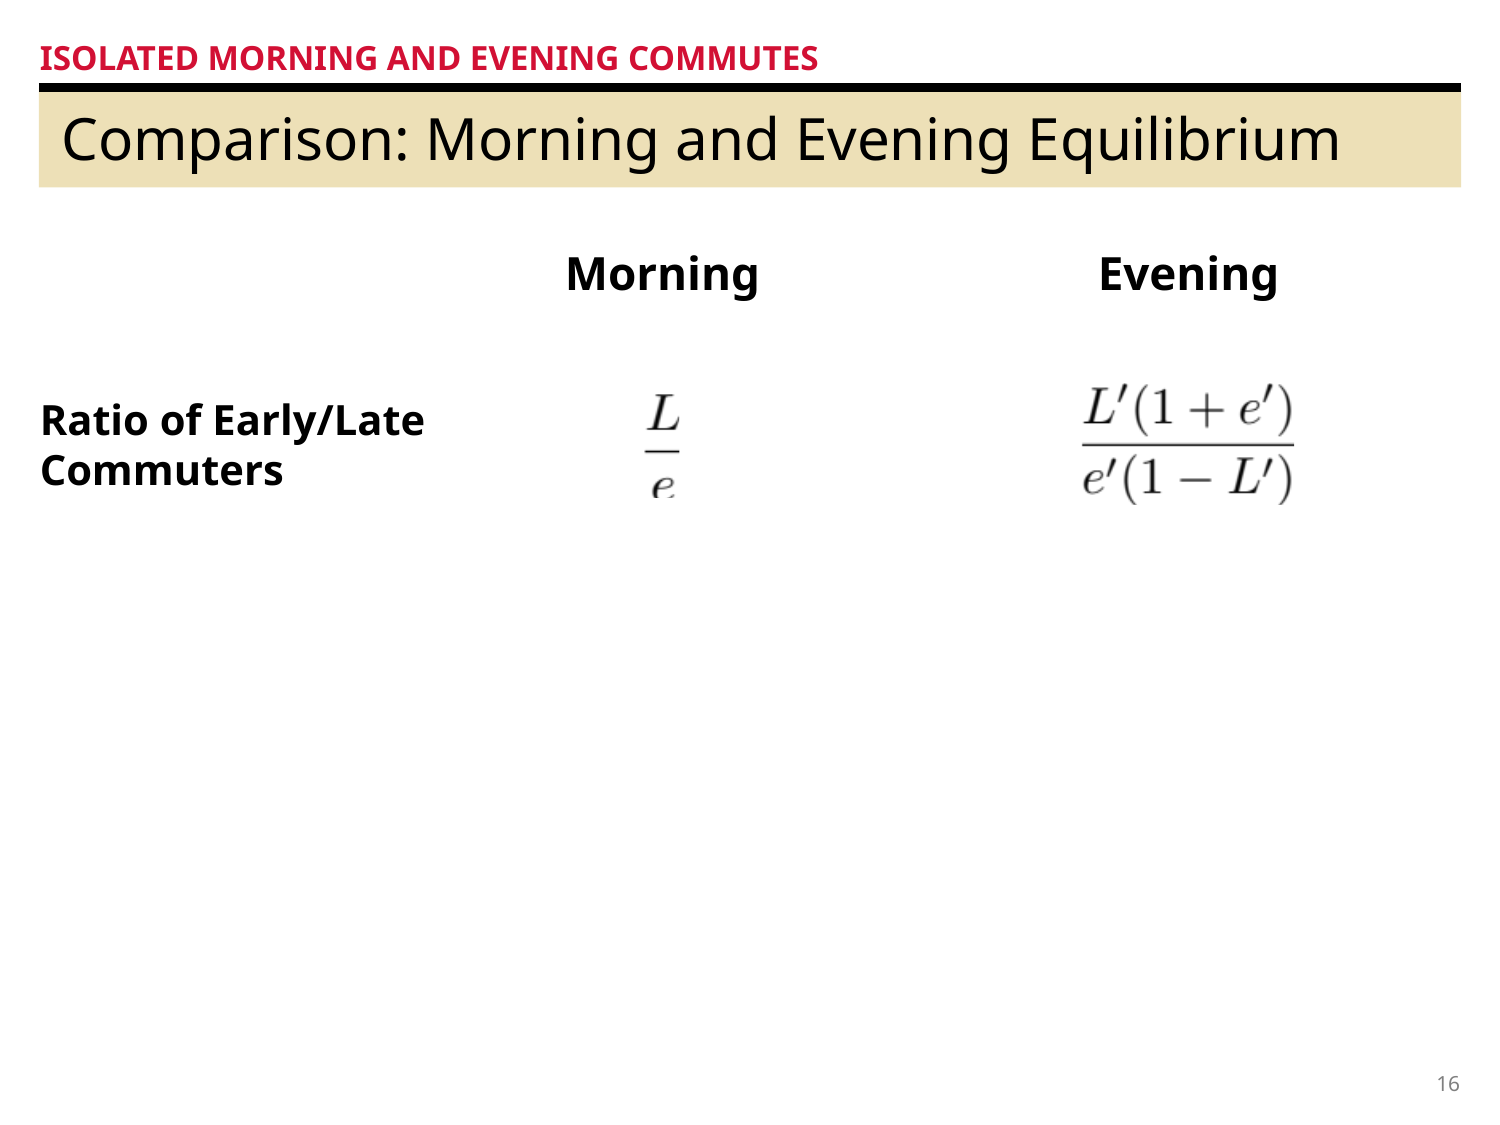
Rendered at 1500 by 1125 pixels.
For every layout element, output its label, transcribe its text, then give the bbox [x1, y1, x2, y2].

text_box Morning [487, 237, 838, 308]
text_box ISOLATED MORNING AND EVENING COMMUTES [24, 27, 1475, 88]
picture [1081, 383, 1295, 505]
text_box Evening [1013, 237, 1364, 308]
text_box Ratio of Early/Late Commuters [24, 386, 450, 502]
title Comparison: Morning and Evening Equilibrium [38, 92, 1462, 188]
picture [643, 393, 680, 498]
